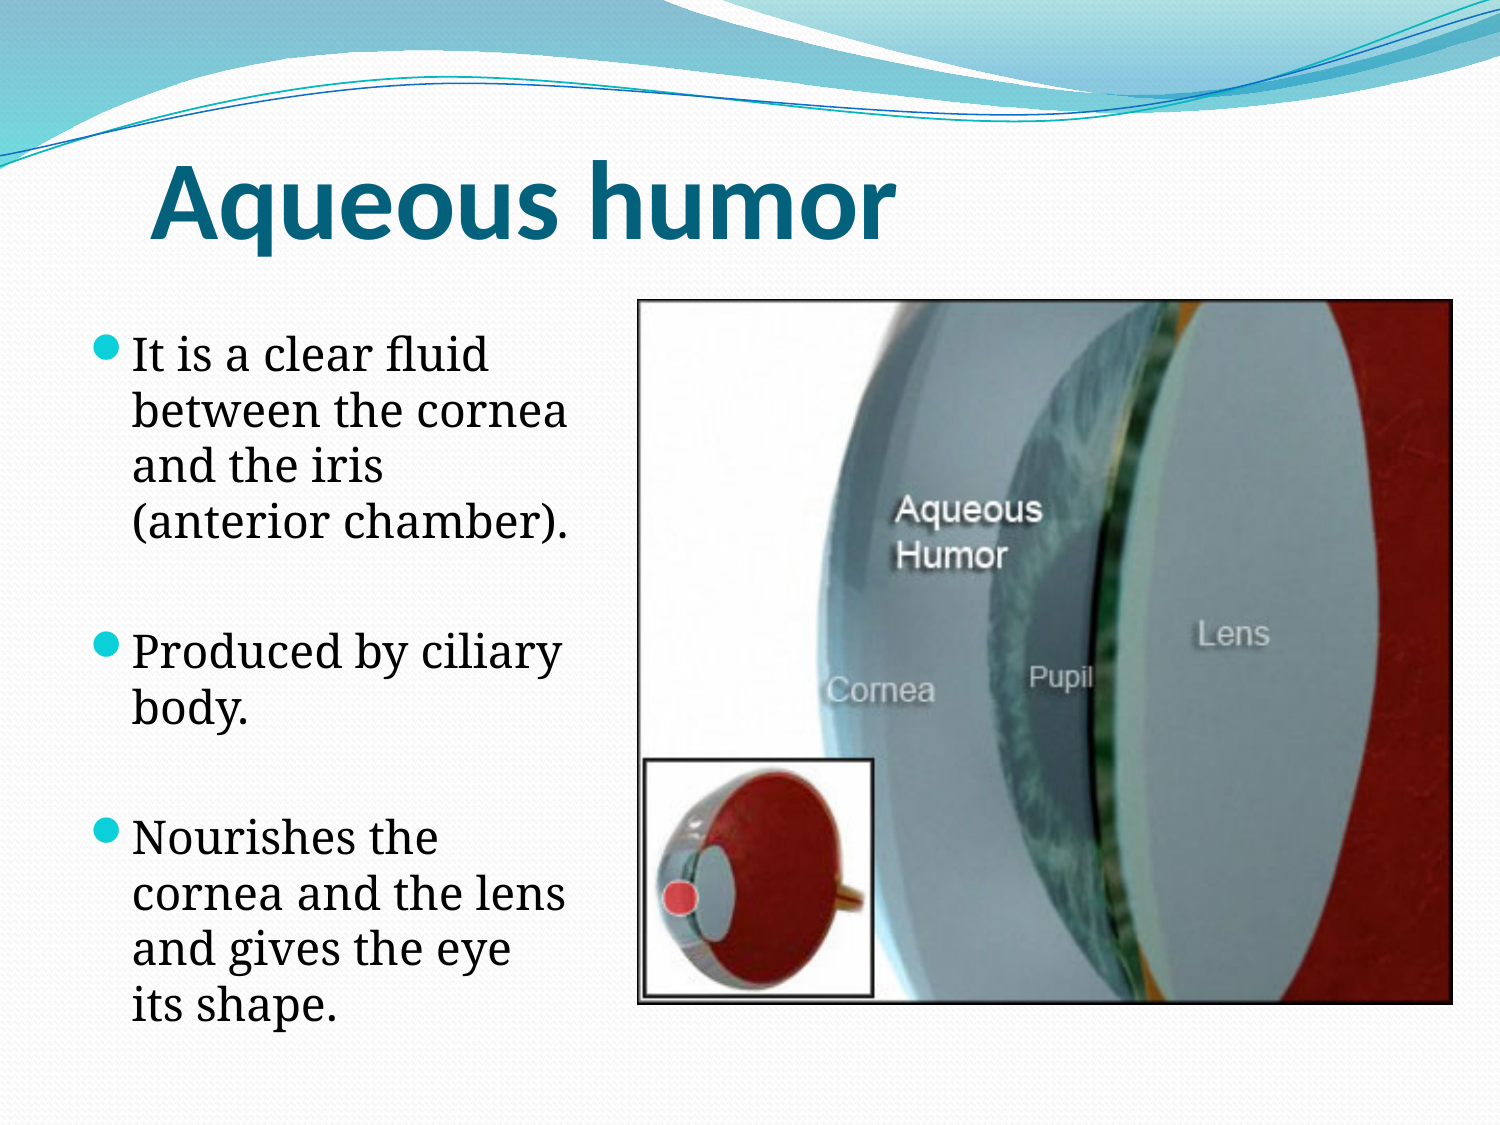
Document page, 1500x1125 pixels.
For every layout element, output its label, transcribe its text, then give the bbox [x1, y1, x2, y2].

picture [637, 299, 1453, 1005]
title Aqueous humor [150, 75, 1500, 263]
list It is a clear fluid between the cornea and the iris (anterior chamber). Produced by ciliary body. Nourishes the cornea and the lens and gives the eye its shape. [75, 317, 588, 1063]
